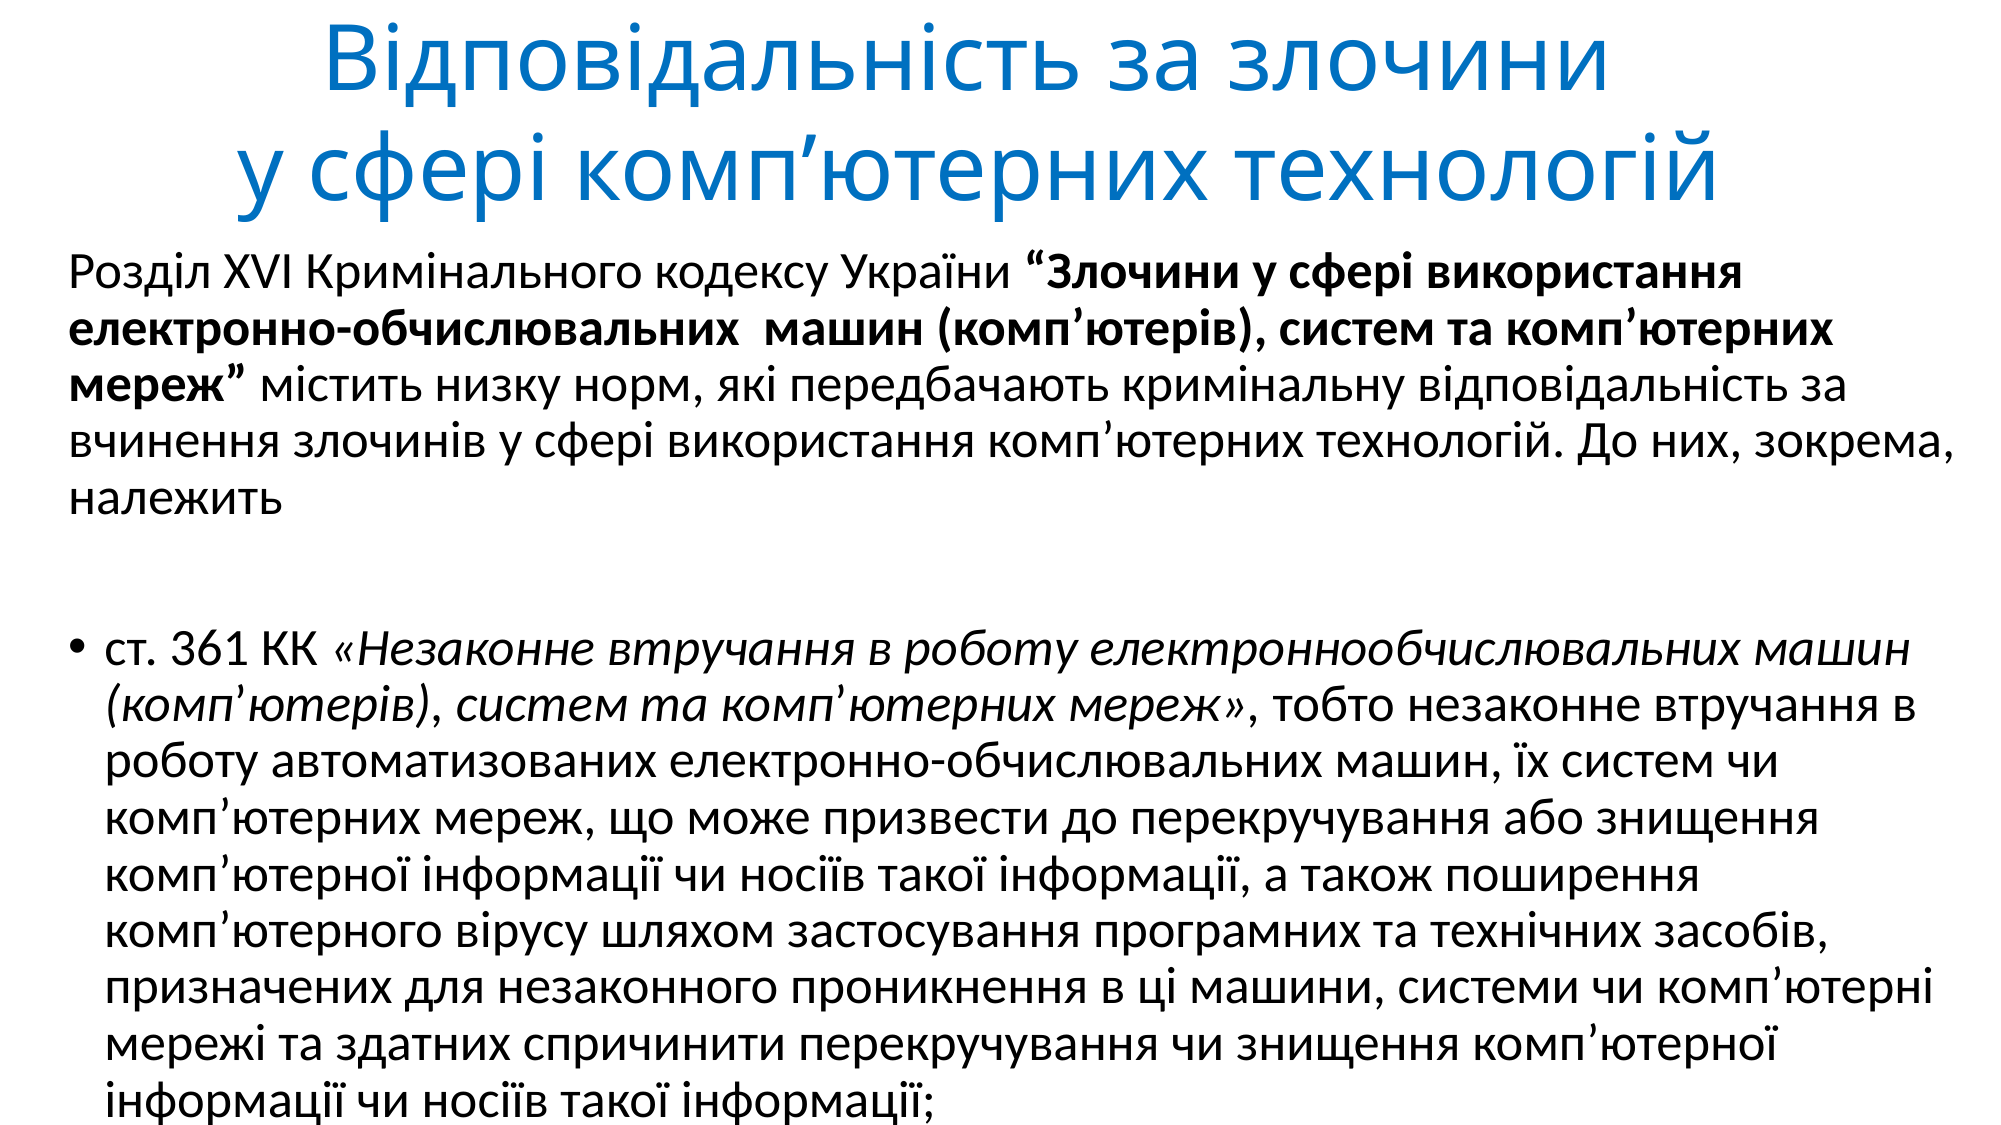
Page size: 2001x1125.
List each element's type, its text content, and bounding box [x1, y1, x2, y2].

list Розділ XVI Кримінального кодексу України “Злочини у сфері використання електронно-обчислювальних машин (комп’ютерів), систем та комп’ютерних мереж” містить низку норм, які передбачають кримінальну відповідальність за вчинення злочинів у сфері використання комп’ютерних технологій. До них, зокрема, належить ст. 361 КК «Незаконне втручання в роботу електроннообчислювальних машин (комп’ютерів), систем та комп’ютерних мереж», тобто незаконне втручання в роботу автоматизованих електронно-обчислювальних машин, їх систем чи комп’ютерних мереж, що може призвести до перекручування або знищення комп’ютерної інформації чи носіїв такої інформації, а також поширення комп’ютерного вірусу шляхом застосування програмних та технічних засобів, призначених для незаконного проникнення в ці машини, системи чи комп’ютерні мережі та здатних спричинити перекручування чи знищення комп’ютерної інформації чи носіїв такої інформації; [53, 235, 1983, 1125]
title Відповідальність за злочини у сфері комп’ютерних технологій [0, 0, 1983, 218]
